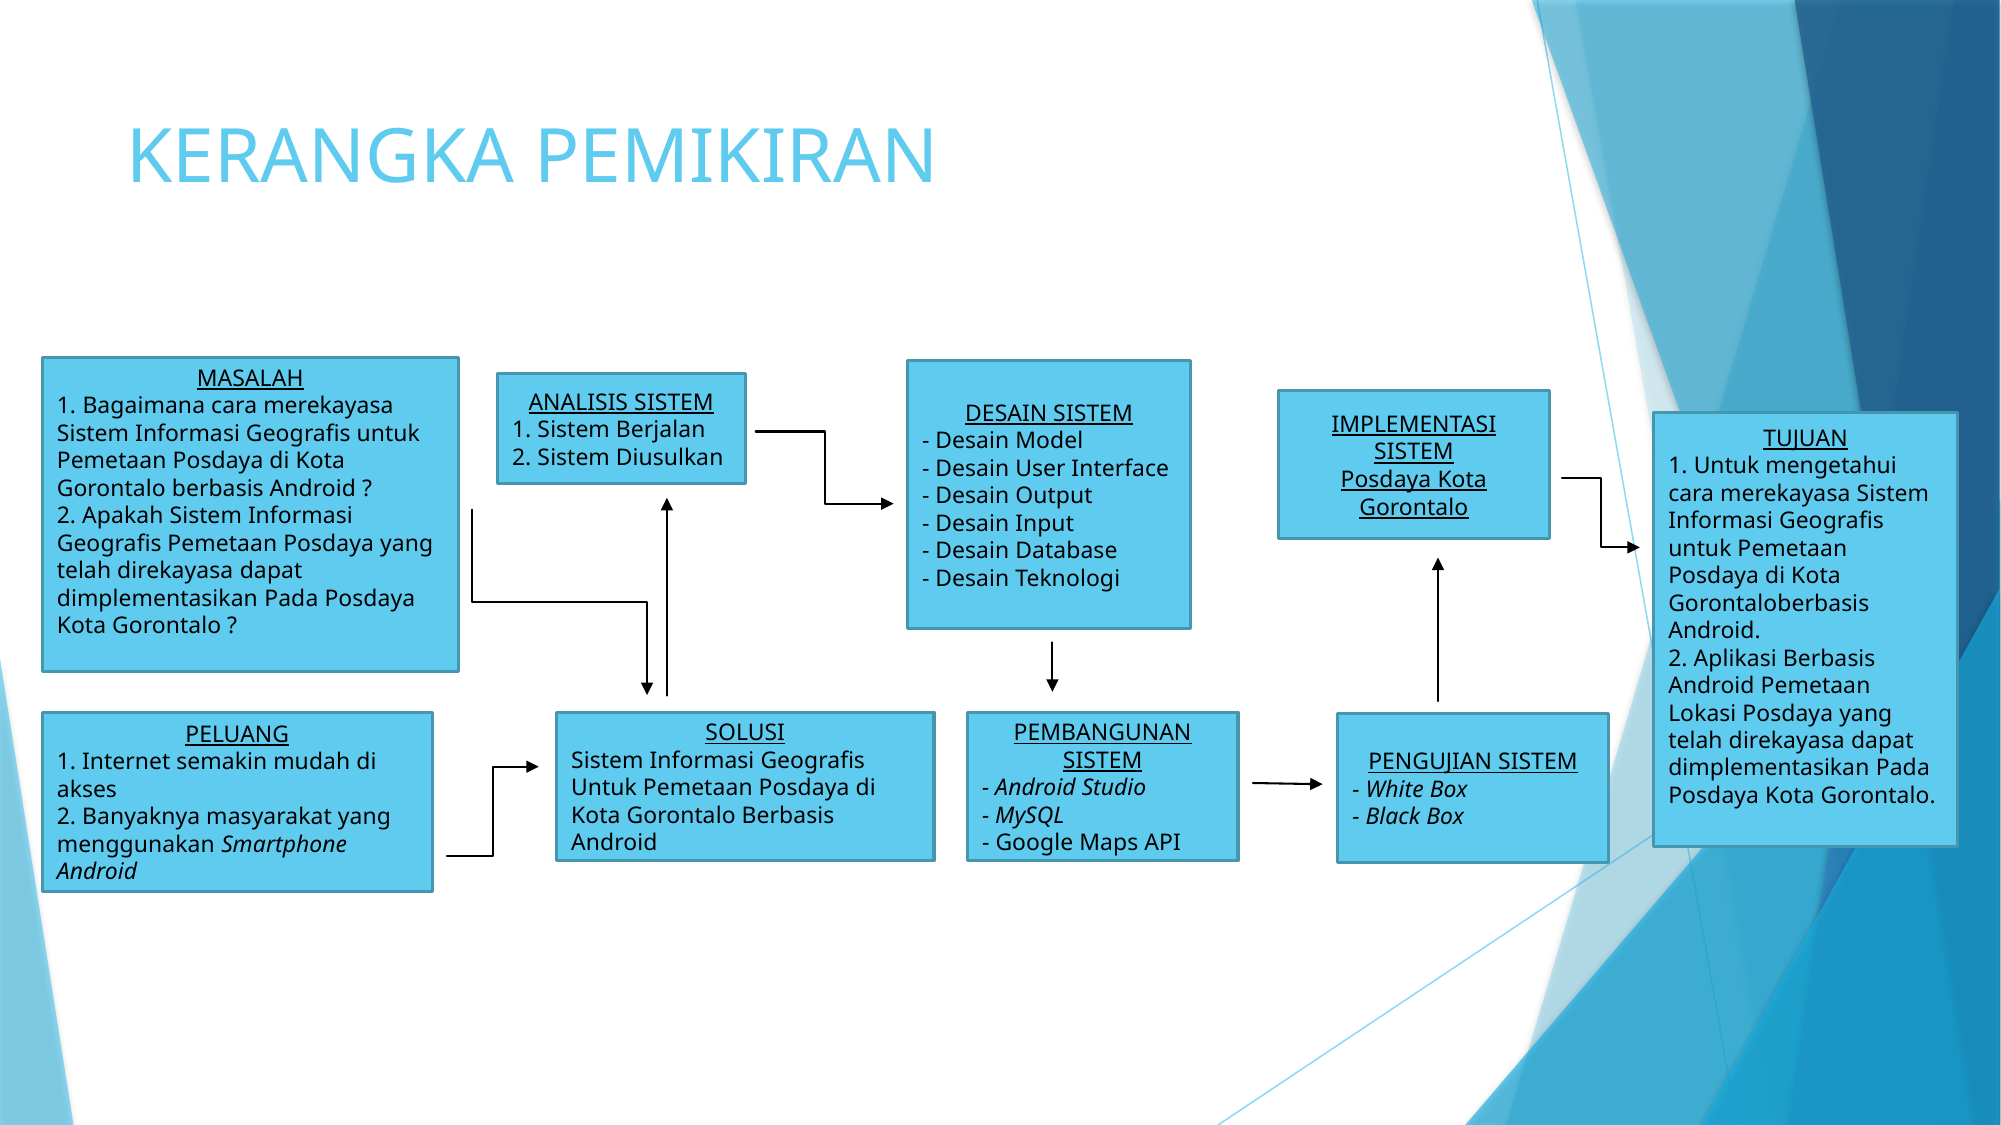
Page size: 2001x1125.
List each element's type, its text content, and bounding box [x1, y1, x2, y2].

text_box PELUANG 1. Internet semakin mudah di akses 2. Banyaknya masyarakat yang menggunakan Smartphone Android [41, 711, 434, 893]
text_box PEMBANGUNAN SISTEM - Android Studio - MySQL - Google Maps API [966, 711, 1240, 862]
text_box IMPLEMENTASI SISTEM Posdaya Kota Gorontalo [1277, 389, 1551, 540]
list EKO [0, 209, 2000, 1125]
text_box DESAIN SISTEM - Desain Model - Desain User Interface - Desain Output - Desain Input - Desain Database - Desain Teknologi [906, 359, 1192, 630]
text_box MASALAH 1. Bagaimana cara merekayasa Sistem Informasi Geografis untuk Pemetaan Posdaya di Kota Gorontalo berbasis Android ? 2. Apakah Sistem Informasi Geografis Pemetaan Posdaya yang telah direkayasa dapat dimplementasikan Pada Posdaya Kota Gorontalo ? [41, 356, 460, 673]
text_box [755, 431, 895, 505]
text_box SOLUSI Sistem Informasi Geografis Untuk Pemetaan Posdaya di Kota Gorontalo Berbasis Android [555, 711, 936, 862]
text_box ANALISIS SISTEM 1. Sistem Berjalan 2. Sistem Diusulkan [496, 372, 747, 485]
title KERANGKA PEMIKIRAN [111, 99, 1522, 209]
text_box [446, 766, 540, 857]
text_box TUJUAN 1. Untuk mengetahui cara merekayasa Sistem Informasi Geografis untuk Pemetaan Posdaya di Kota Gorontaloberbasis Android. 2. Aplikasi Berbasis Android Pemetaan Lokasi Posdaya yang telah direkayasa dapat dimplementasikan Pada Posdaya Kota Gorontalo. [1652, 411, 1959, 848]
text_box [466, 514, 653, 691]
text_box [1561, 477, 1641, 548]
text_box PENGUJIAN SISTEM - White Box - Black Box [1336, 712, 1610, 864]
